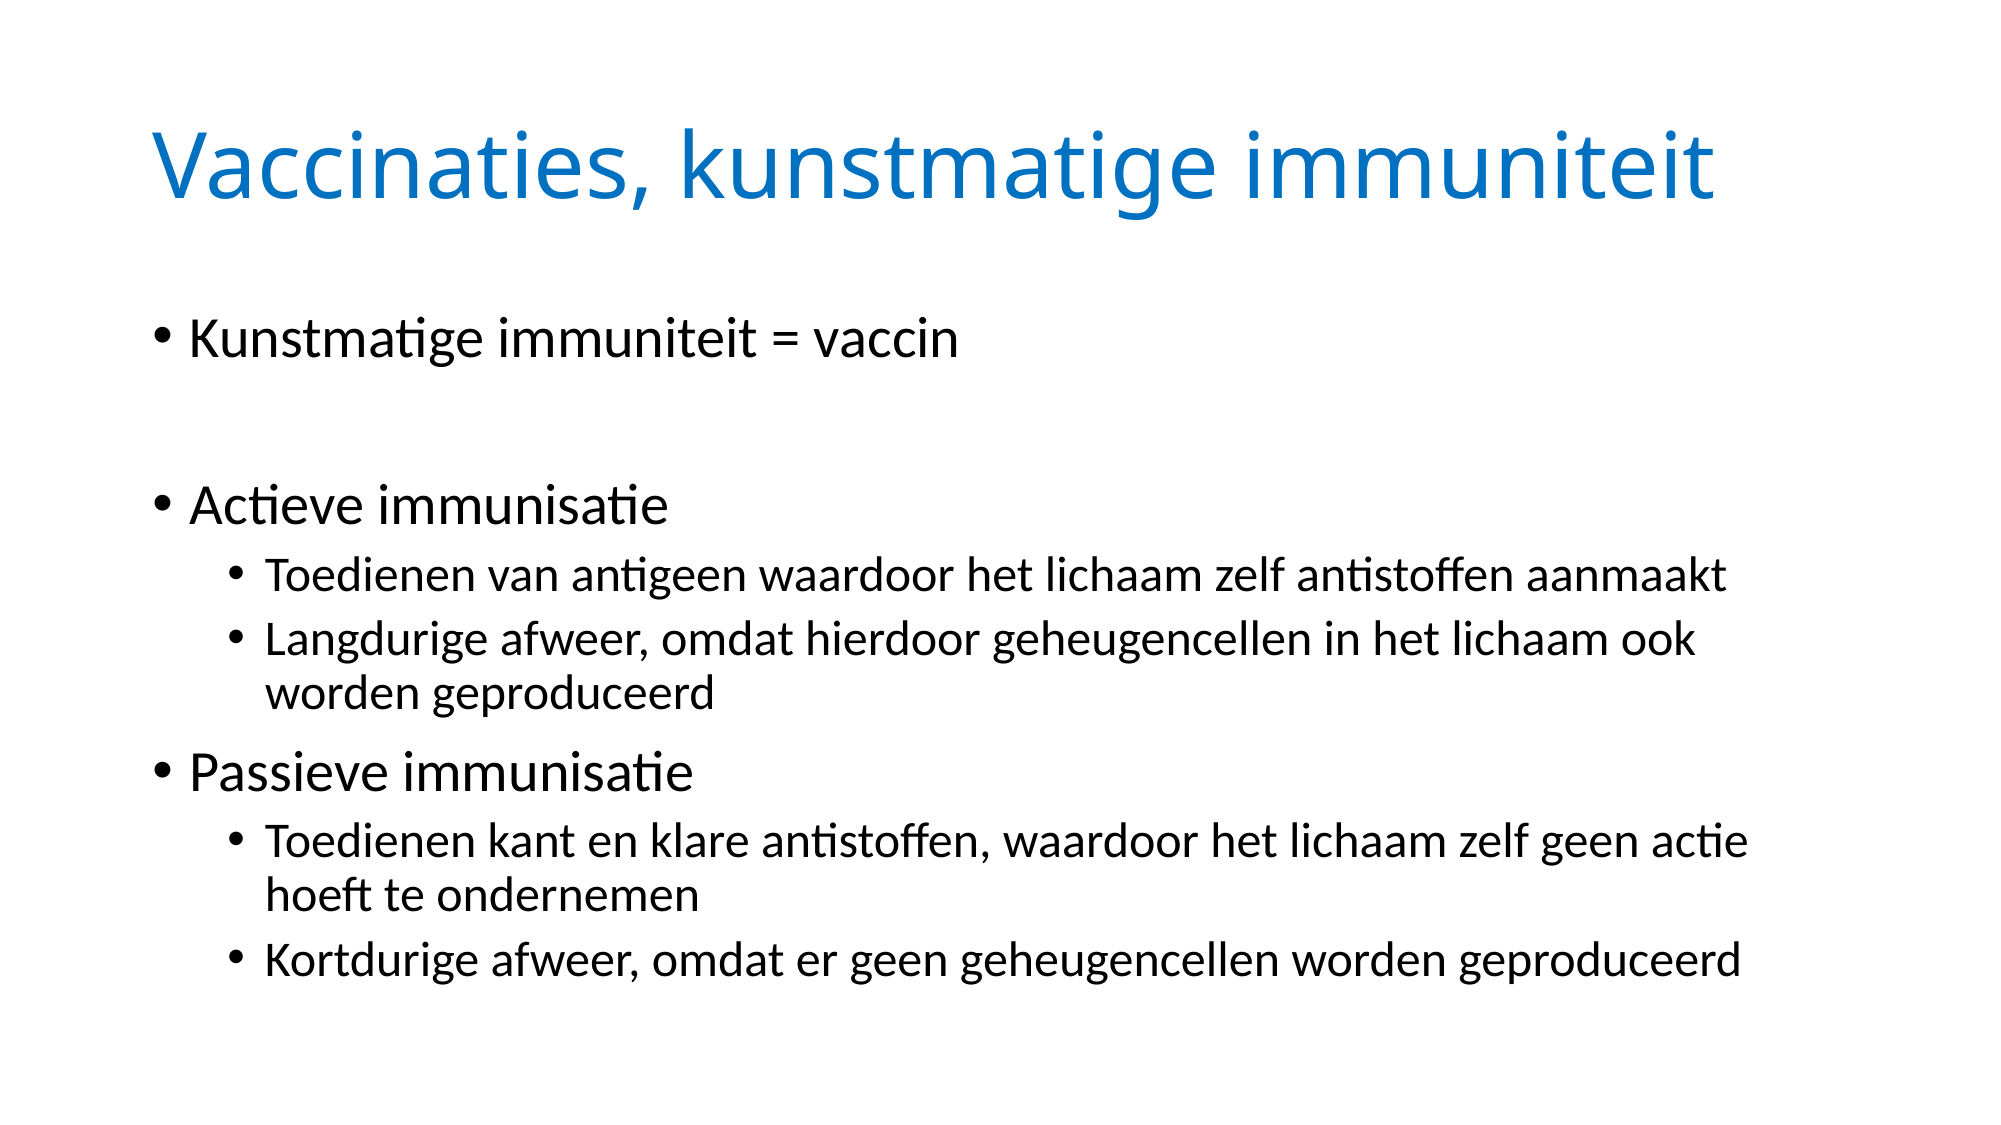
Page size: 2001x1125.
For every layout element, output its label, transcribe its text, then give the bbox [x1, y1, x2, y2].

title Vaccinaties, kunstmatige immuniteit [137, 59, 1863, 278]
list Kunstmatige immuniteit = vaccin Actieve immunisatie Toedienen van antigeen waardoor het lichaam zelf antistoffen aanmaakt Langdurige afweer, omdat hierdoor geheugencellen in het lichaam ook worden geproduceerd Passieve immunisatie Toedienen kant en klare antistoffen, waardoor het lichaam zelf geen actie hoeft te ondernemen Kortdurige afweer, omdat er geen geheugencellen worden geproduceerd [137, 299, 1863, 1014]
